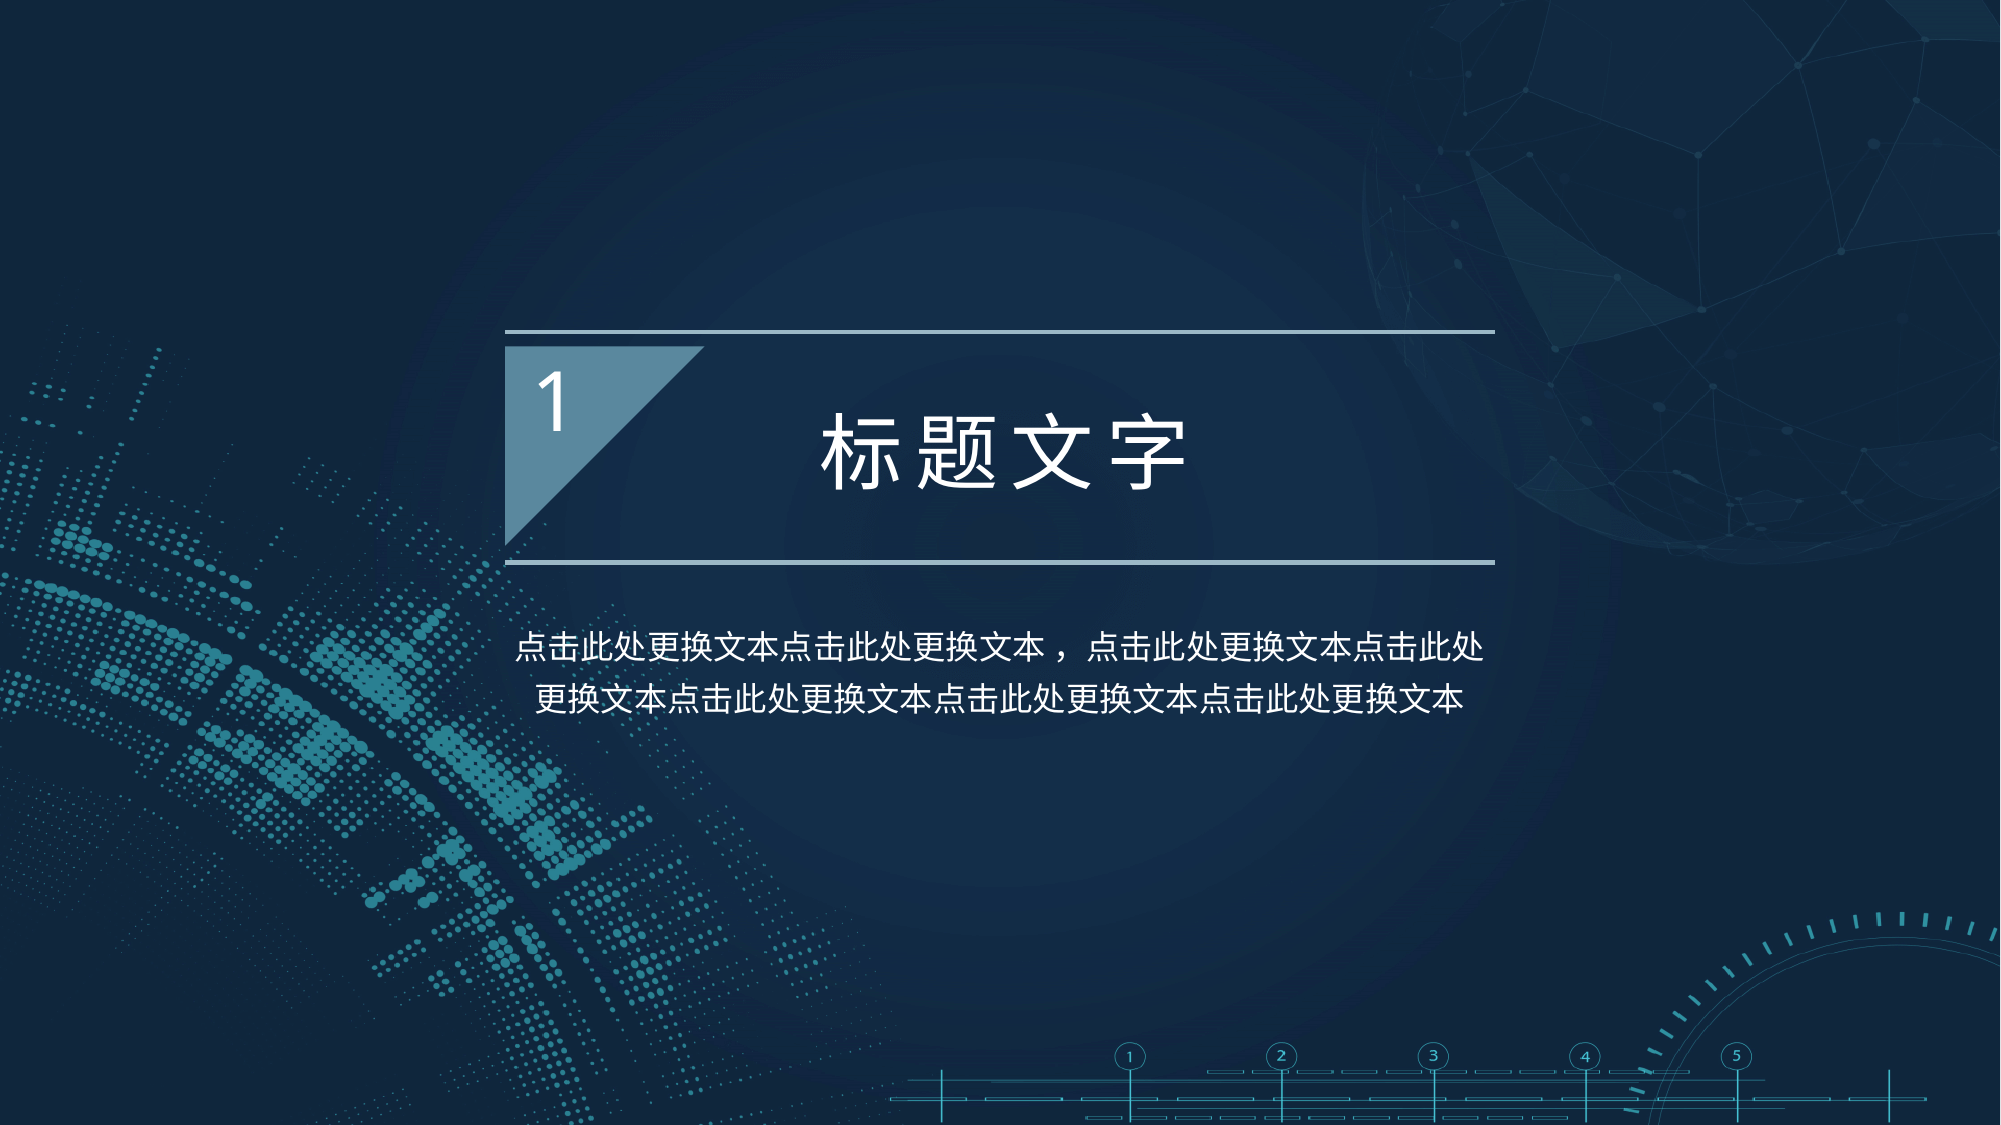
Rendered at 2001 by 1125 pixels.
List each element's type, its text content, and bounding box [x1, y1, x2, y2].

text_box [505, 331, 1495, 563]
picture [0, 0, 2001, 1125]
text_box 点击此处更换文本点击此处更换文本 ，点击此处更换文本点击此处更换文本点击此处更换文本点击此处更换文本点击此处更换文本 [505, 614, 1495, 900]
